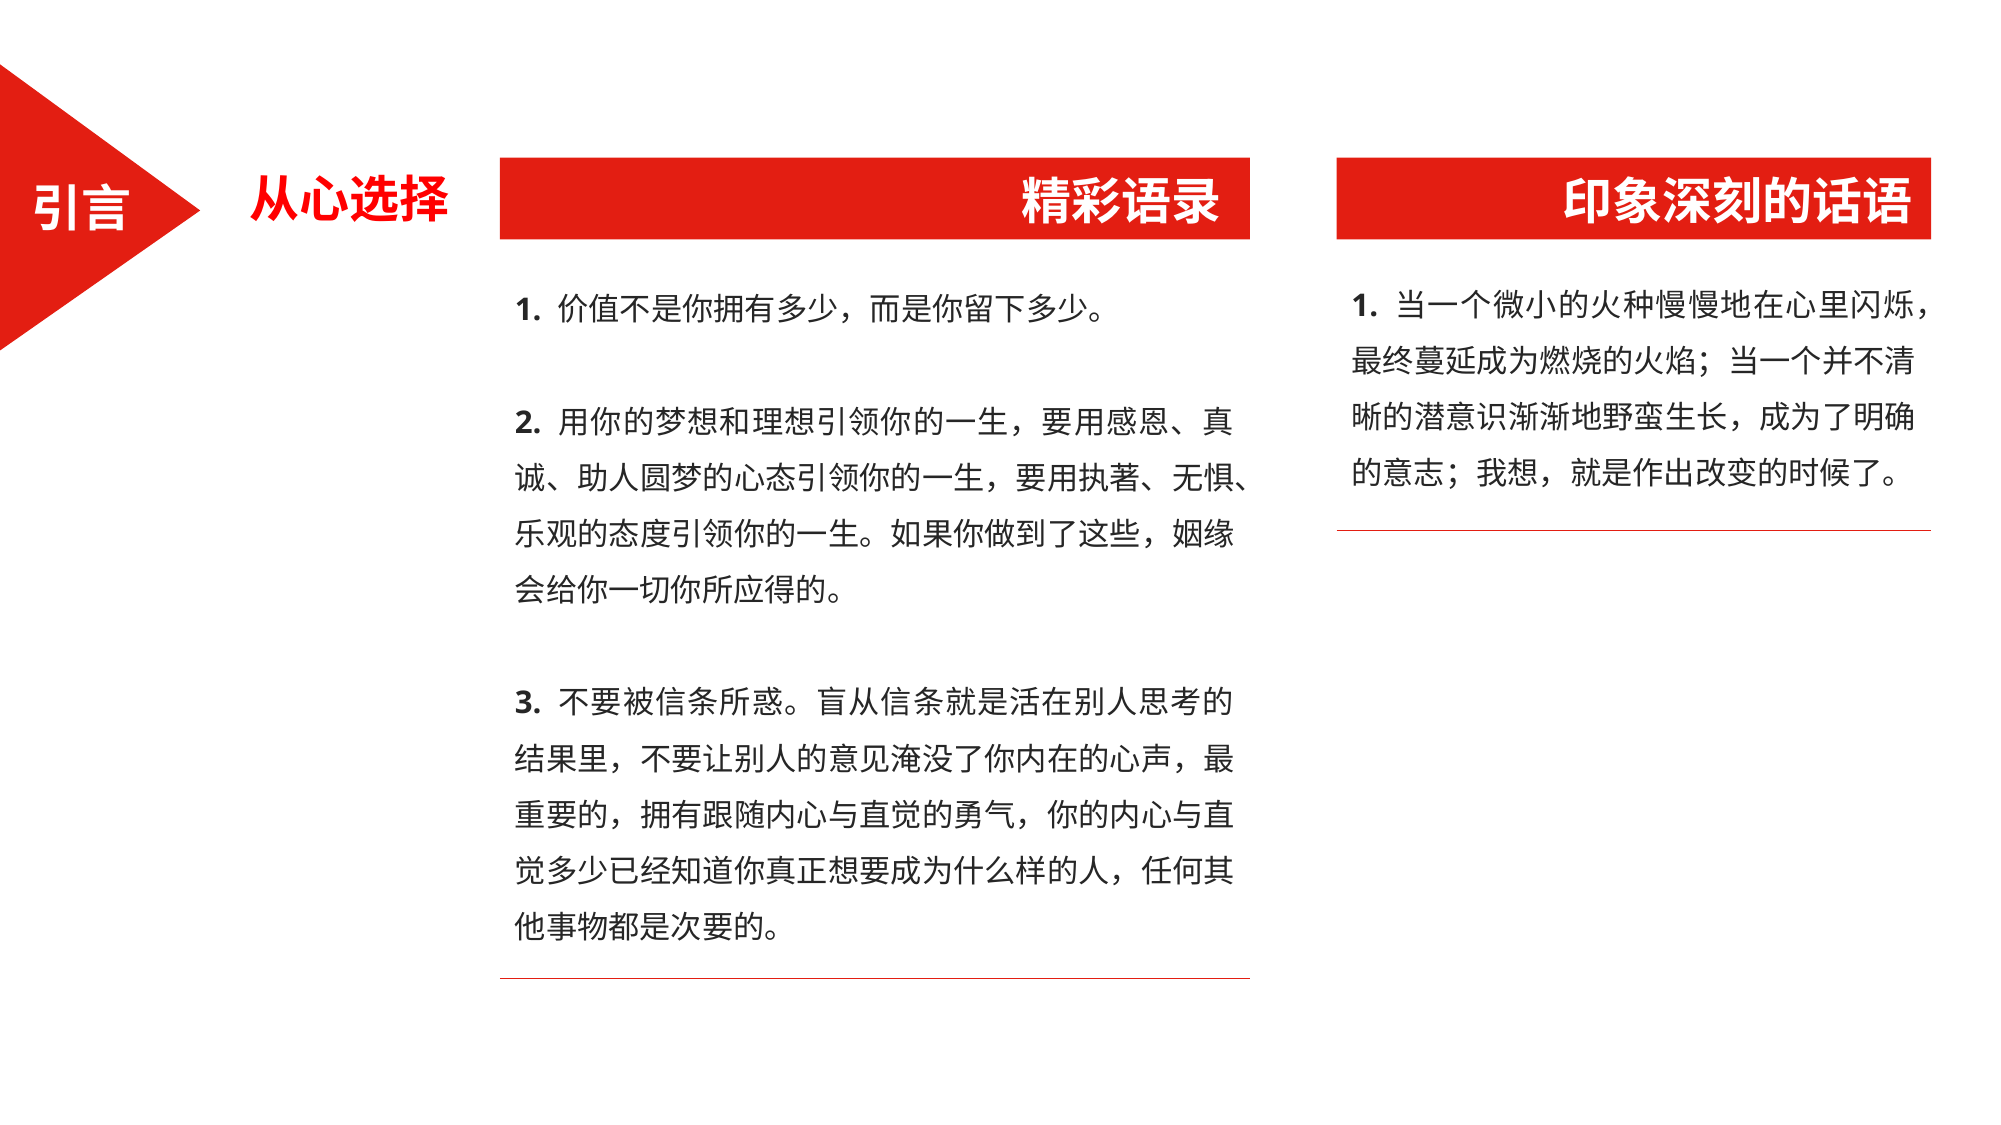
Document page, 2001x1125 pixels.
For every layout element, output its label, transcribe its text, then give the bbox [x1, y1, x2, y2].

text_box 1. 价值不是你拥有多少，而是你留下多少。 2. 用你的梦想和理想引领你的一生，要用感恩、真诚、助人圆梦的心态引领你的一生，要用执著、无惧、乐观的态度引领你的一生。如果你做到了这些，姻缘会给你一切你所应得的。 3. 不要被信条所惑。盲从信条就是活在别人思考的结果里，不要让别人的意见淹没了你内在的心声，最重要的，拥有跟随内心与直觉的勇气，你的内心与直觉多少已经知道你真正想要成为什么样的人，任何其他事物都是次要的。 [499, 263, 1250, 953]
text_box 引言 [16, 169, 147, 245]
text_box [499, 157, 1251, 240]
text_box 印象深刻的话语 [1547, 161, 1928, 237]
text_box 精彩语录 [1007, 162, 1237, 238]
text_box 1. 当一个微小的火种慢慢地在心里闪烁，最终蔓延成为燃烧的火焰；当一个并不清晰的潜意识渐渐地野蛮生长，成为了明确的意志；我想，就是作出改变的时候了。 [1336, 258, 1932, 498]
text_box 从心选择 [235, 160, 465, 236]
text_box [0, 63, 202, 352]
text_box [1336, 157, 1932, 240]
